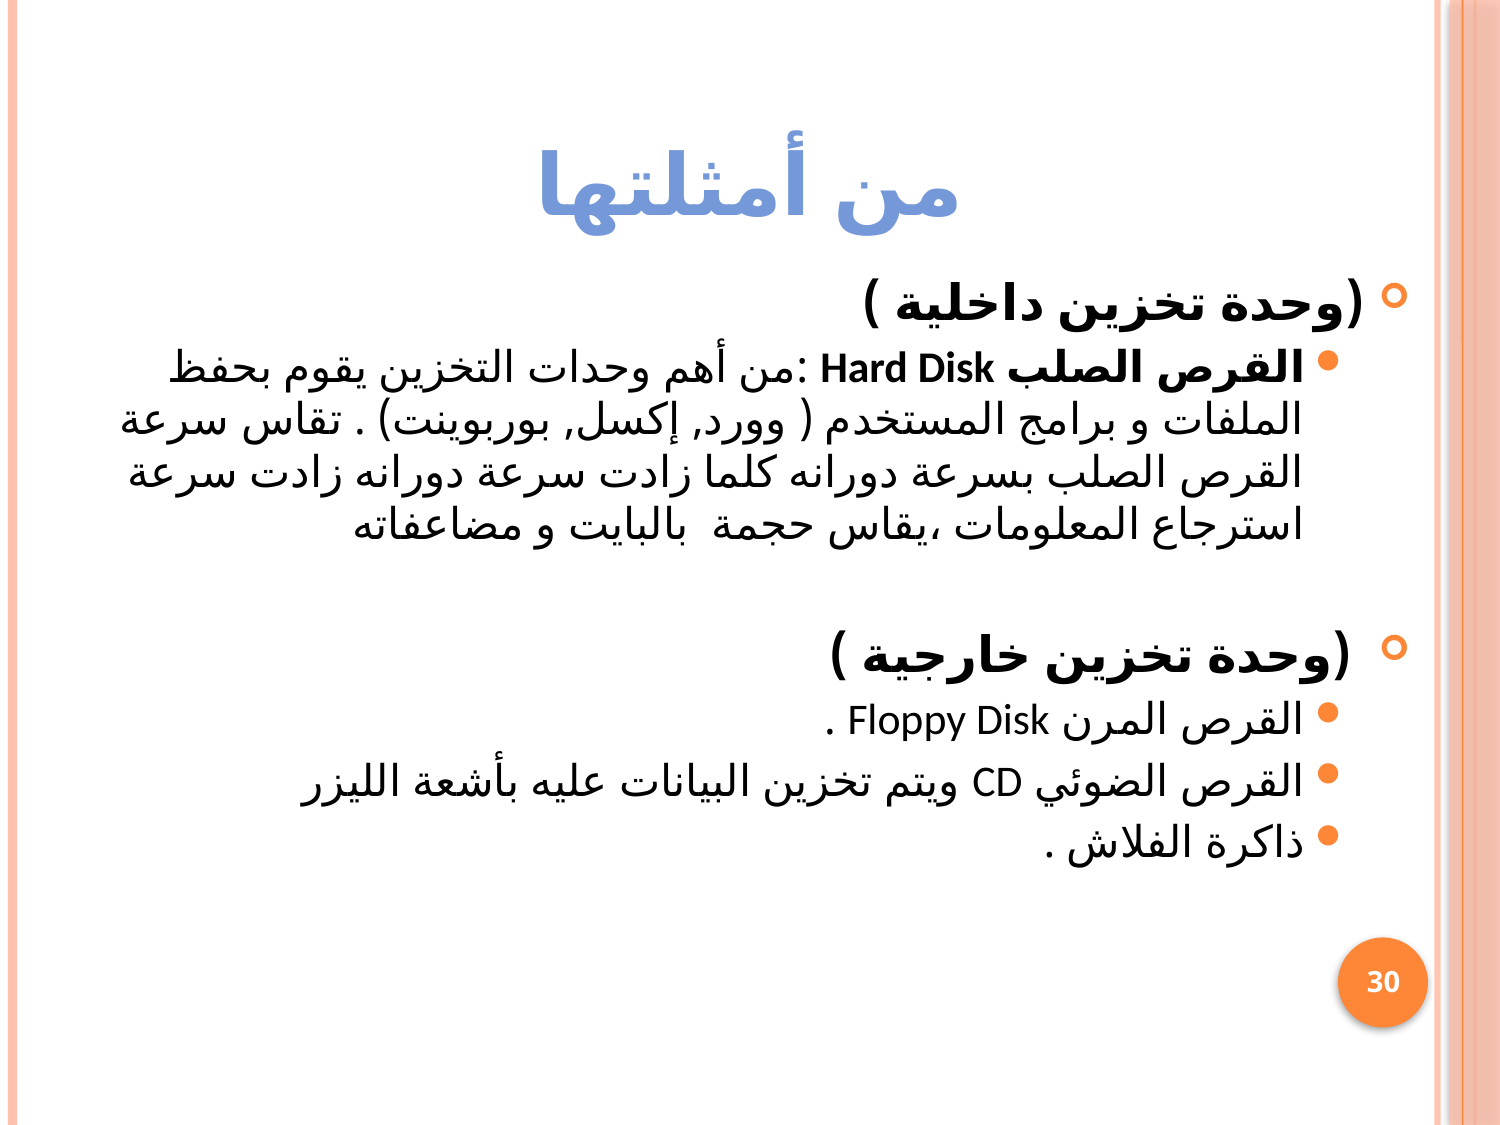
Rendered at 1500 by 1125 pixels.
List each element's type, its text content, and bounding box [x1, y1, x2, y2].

slide_number 30 [1333, 940, 1434, 1027]
title من أمثلتها [75, 87, 1425, 262]
list (وحدة تخزين داخلية ) القرص الصلب Hard Disk :من أهم وحدات التخزين يقوم بحفظ الملفات و برامج المستخدم ( وورد, إكسل, بوربوينت) . تقاس سرعة القرص الصلب بسرعة دورانه كلما زادت سرعة دورانه زادت سرعة استرجاع المعلومات ،يقاس حجمة بالبايت و مضاعفاته (وحدة تخزين خارجية ) القرص المرن Floppy Disk . القرص الضوئي CD ويتم تخزين البيانات عليه بأشعة الليزر ذاكرة الفلاش . [75, 262, 1425, 1038]
